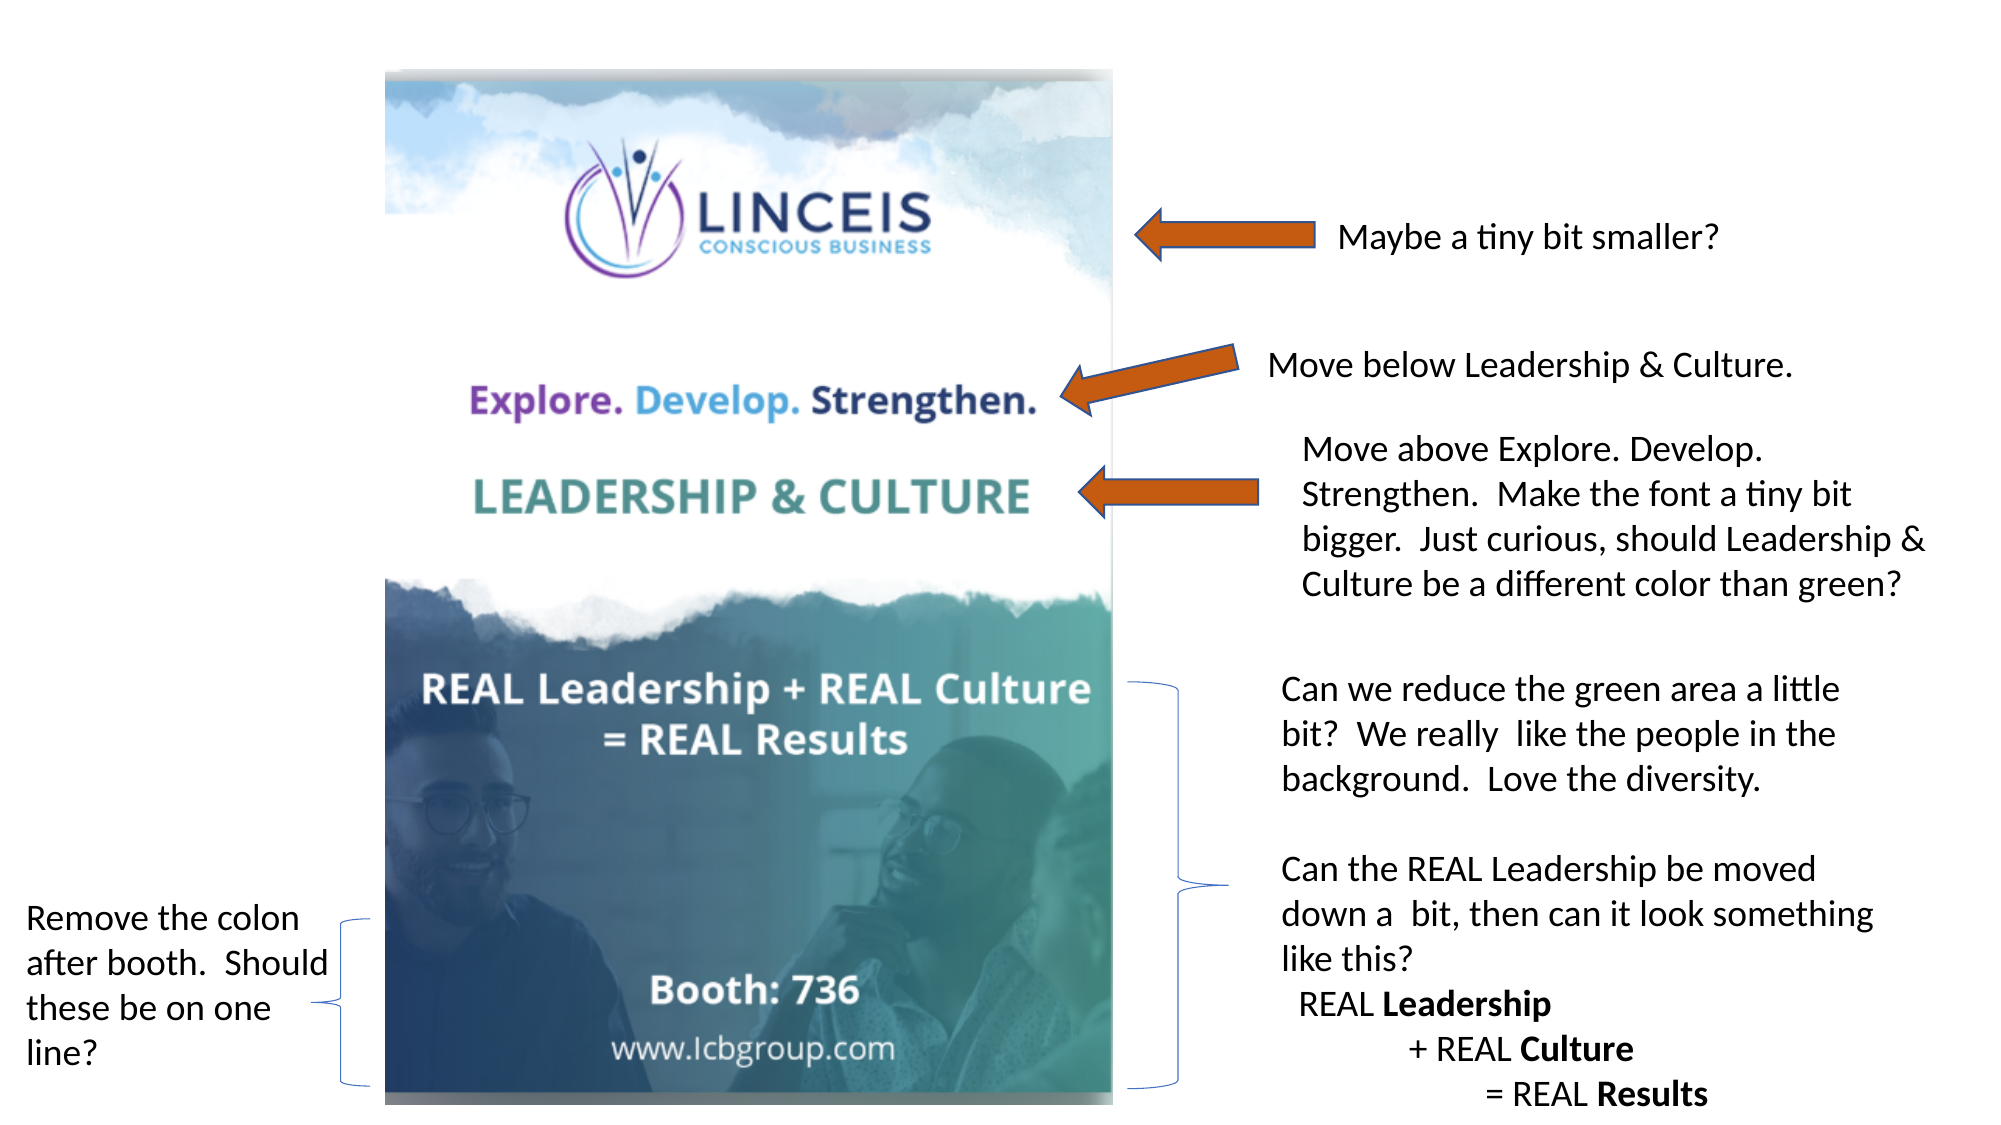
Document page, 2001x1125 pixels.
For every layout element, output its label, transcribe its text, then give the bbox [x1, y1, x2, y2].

picture [385, 69, 1113, 1105]
text_box Move above Explore. Develop. Strengthen. Make the font a tiny bit bigger. Just curious, should Leadership & Culture be a different color than green? [1287, 416, 1963, 612]
text_box [1113, 343, 1240, 399]
text_box Can we reduce the green area a little bit? We really like the people in the background. Love the diversity. Can the REAL Leadership be moved down a bit, then can it look something like this? REAL Leadership + REAL Culture = REAL Results [1266, 657, 1897, 1122]
text_box [340, 918, 371, 1087]
text_box [1127, 681, 1229, 1090]
text_box [1113, 478, 1260, 506]
text_box Remove the colon after booth. Should these be on one line? [11, 885, 365, 1080]
text_box [1133, 206, 1316, 263]
text_box Move below Leadership & Culture. [1252, 332, 1841, 392]
text_box Maybe a tiny bit smaller? [1322, 204, 1841, 265]
